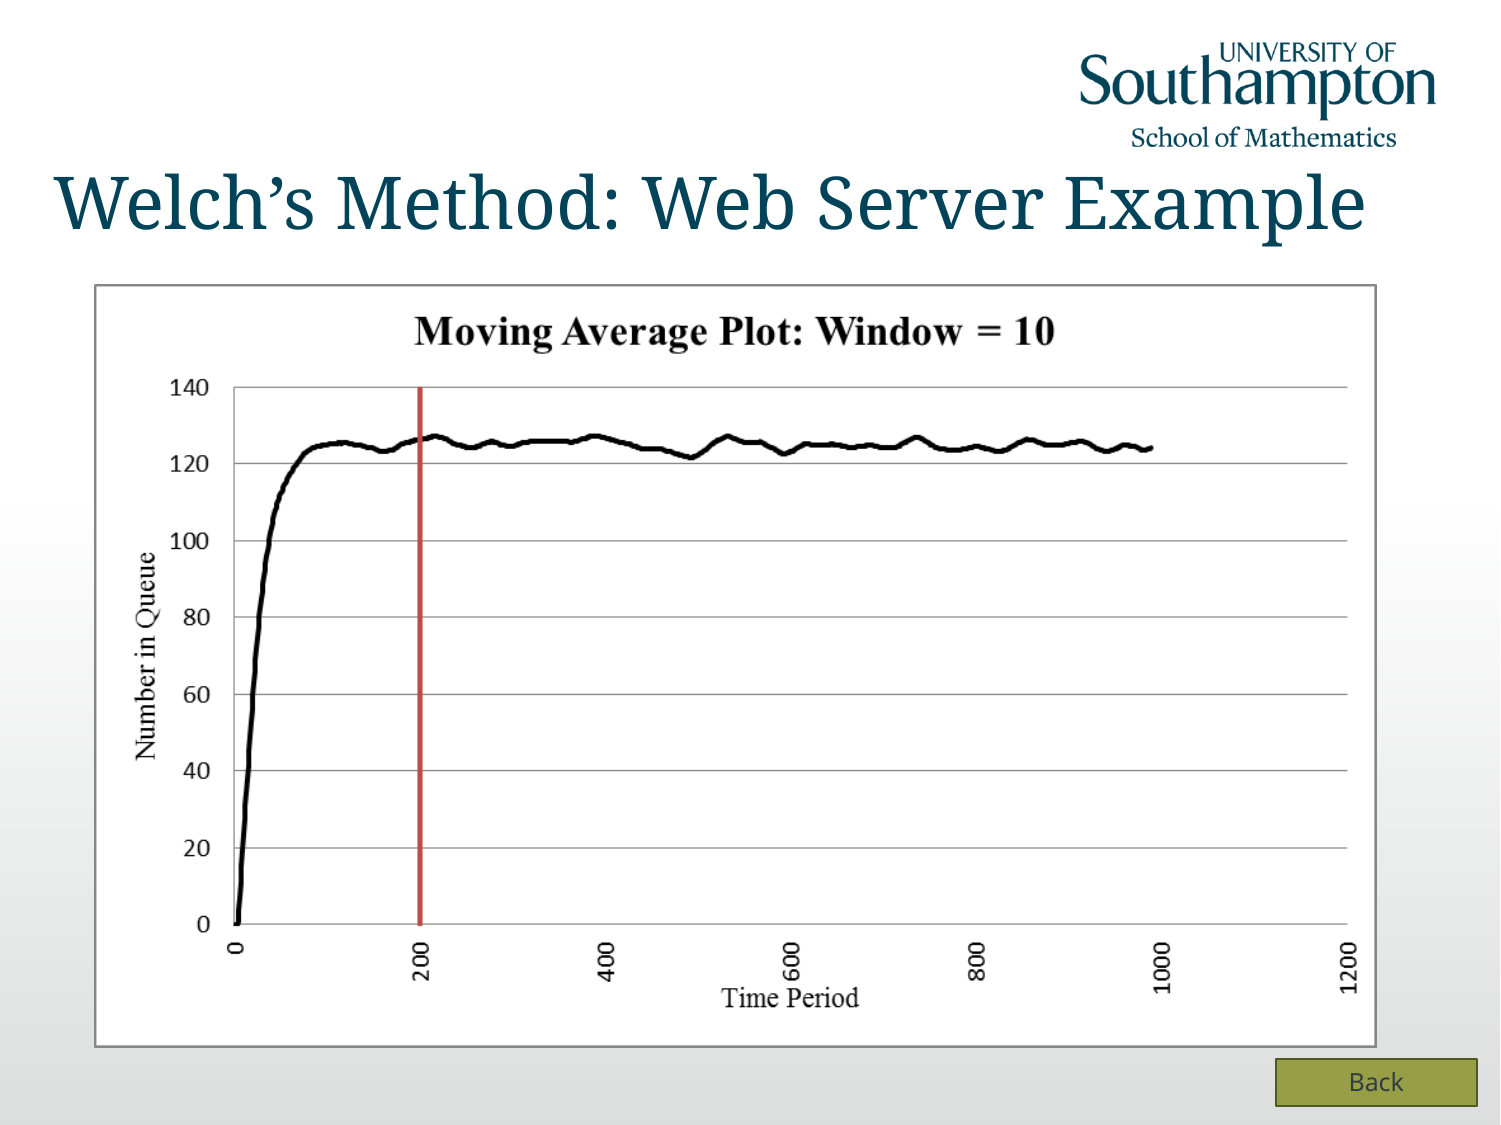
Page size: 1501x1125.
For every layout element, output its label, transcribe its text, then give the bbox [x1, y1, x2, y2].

text_box Back [1275, 1059, 1477, 1106]
picture [1296, 42, 1301, 51]
picture [94, 284, 1377, 1049]
title Welch’s Method: Web Server Example [53, 148, 1448, 256]
picture [1080, 42, 1436, 147]
